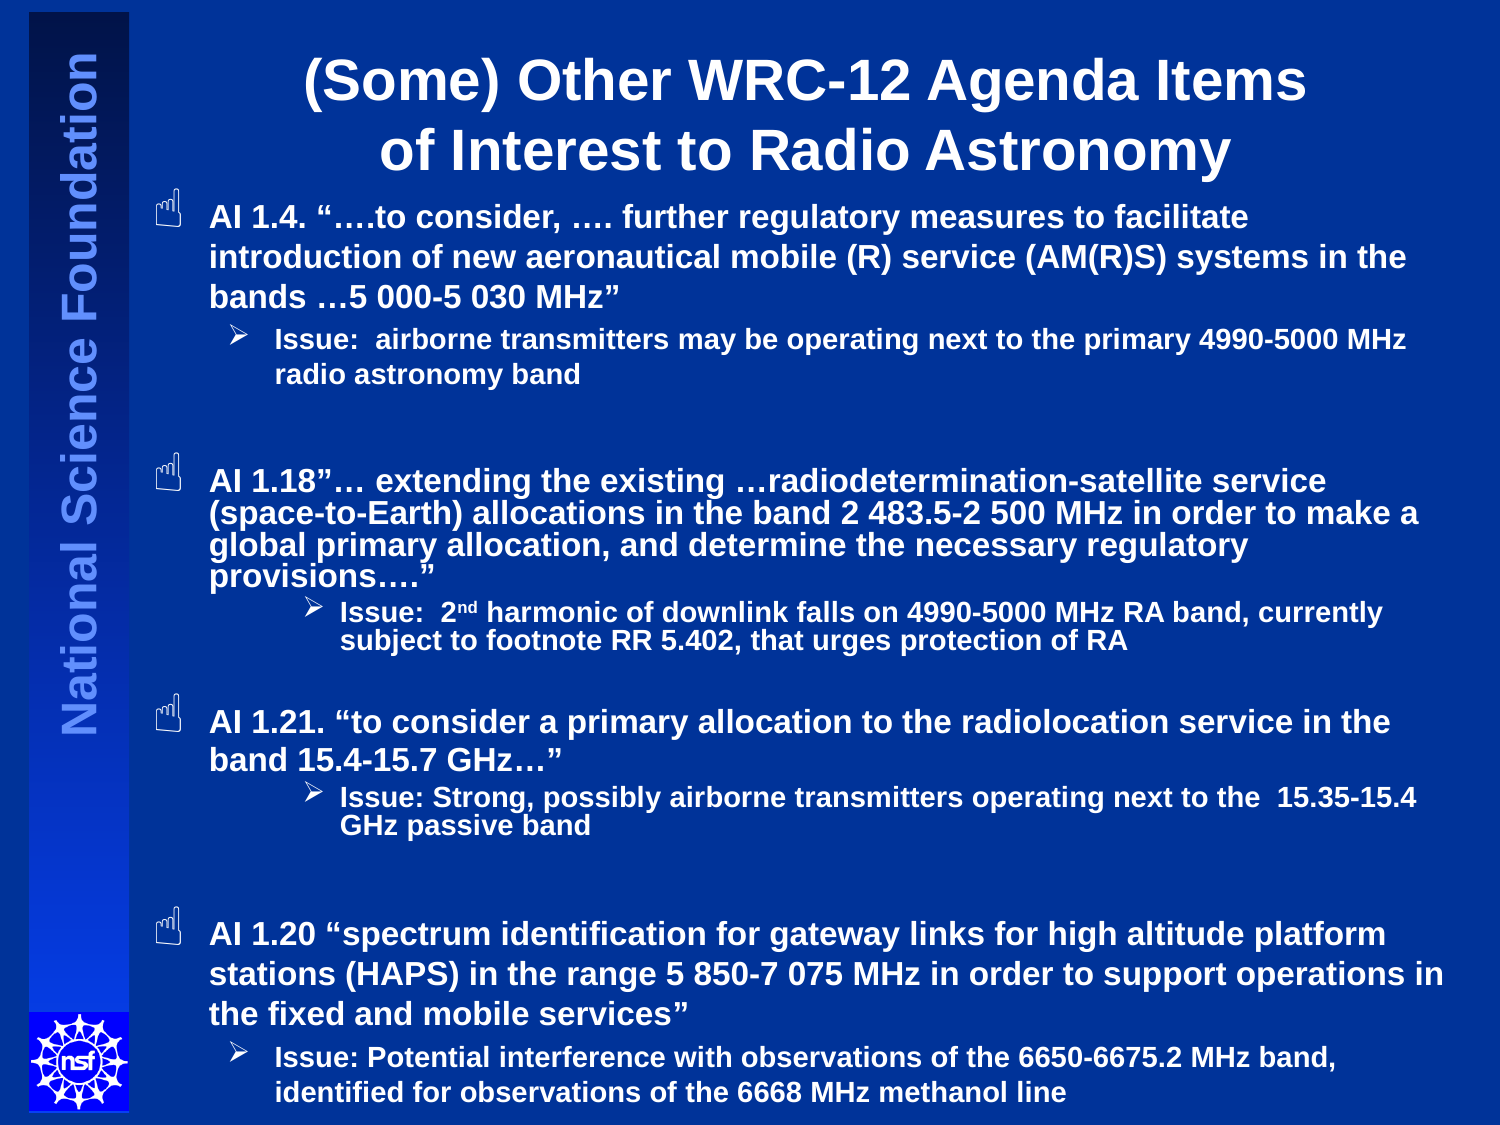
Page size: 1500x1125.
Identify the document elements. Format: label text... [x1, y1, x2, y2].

title (Some) Other WRC-12 Agenda Items of Interest to Radio Astronomy [174, 49, 1438, 187]
list AI 1.4. “….to consider, …. further regulatory measures to facilitate introduction of new aeronautical mobile (R) service (AM(R)S) systems in the bands …5 000-5 030 MHz” Issue: airborne transmitters may be operating next to the primary 4990-5000 MHz radio astronomy band AI 1.18”… extending the existing …radiodetermination-satellite service (space-to-Earth) allocations in the band 2 483.5-2 500 MHz in order to make a global primary allocation, and determine the necessary regulatory provisions….” Issue: 2nd harmonic of downlink falls on 4990-5000 MHz RA band, currently subject to footnote RR 5.402, that urges protection of RA AI 1.21. “to consider a primary allocation to the radiolocation service in the band 15.4-15.7 GHz…” Issue: Strong, possibly airborne transmitters operating next to the 15.35-15.4 GHz passive band AI 1.20 “spectrum identification for gateway links for high altitude platform stations (HAPS) in the range 5 850-7 075 MHz in order to support operations in the fixed and mobile services” Issue: Potential interference with observations of the 6650-6675.2 MHz band, identified for observations of the 6668 MHz methanol line [137, 187, 1463, 1101]
picture [29, 1012, 129, 1111]
text_box [299, 800, 1188, 825]
